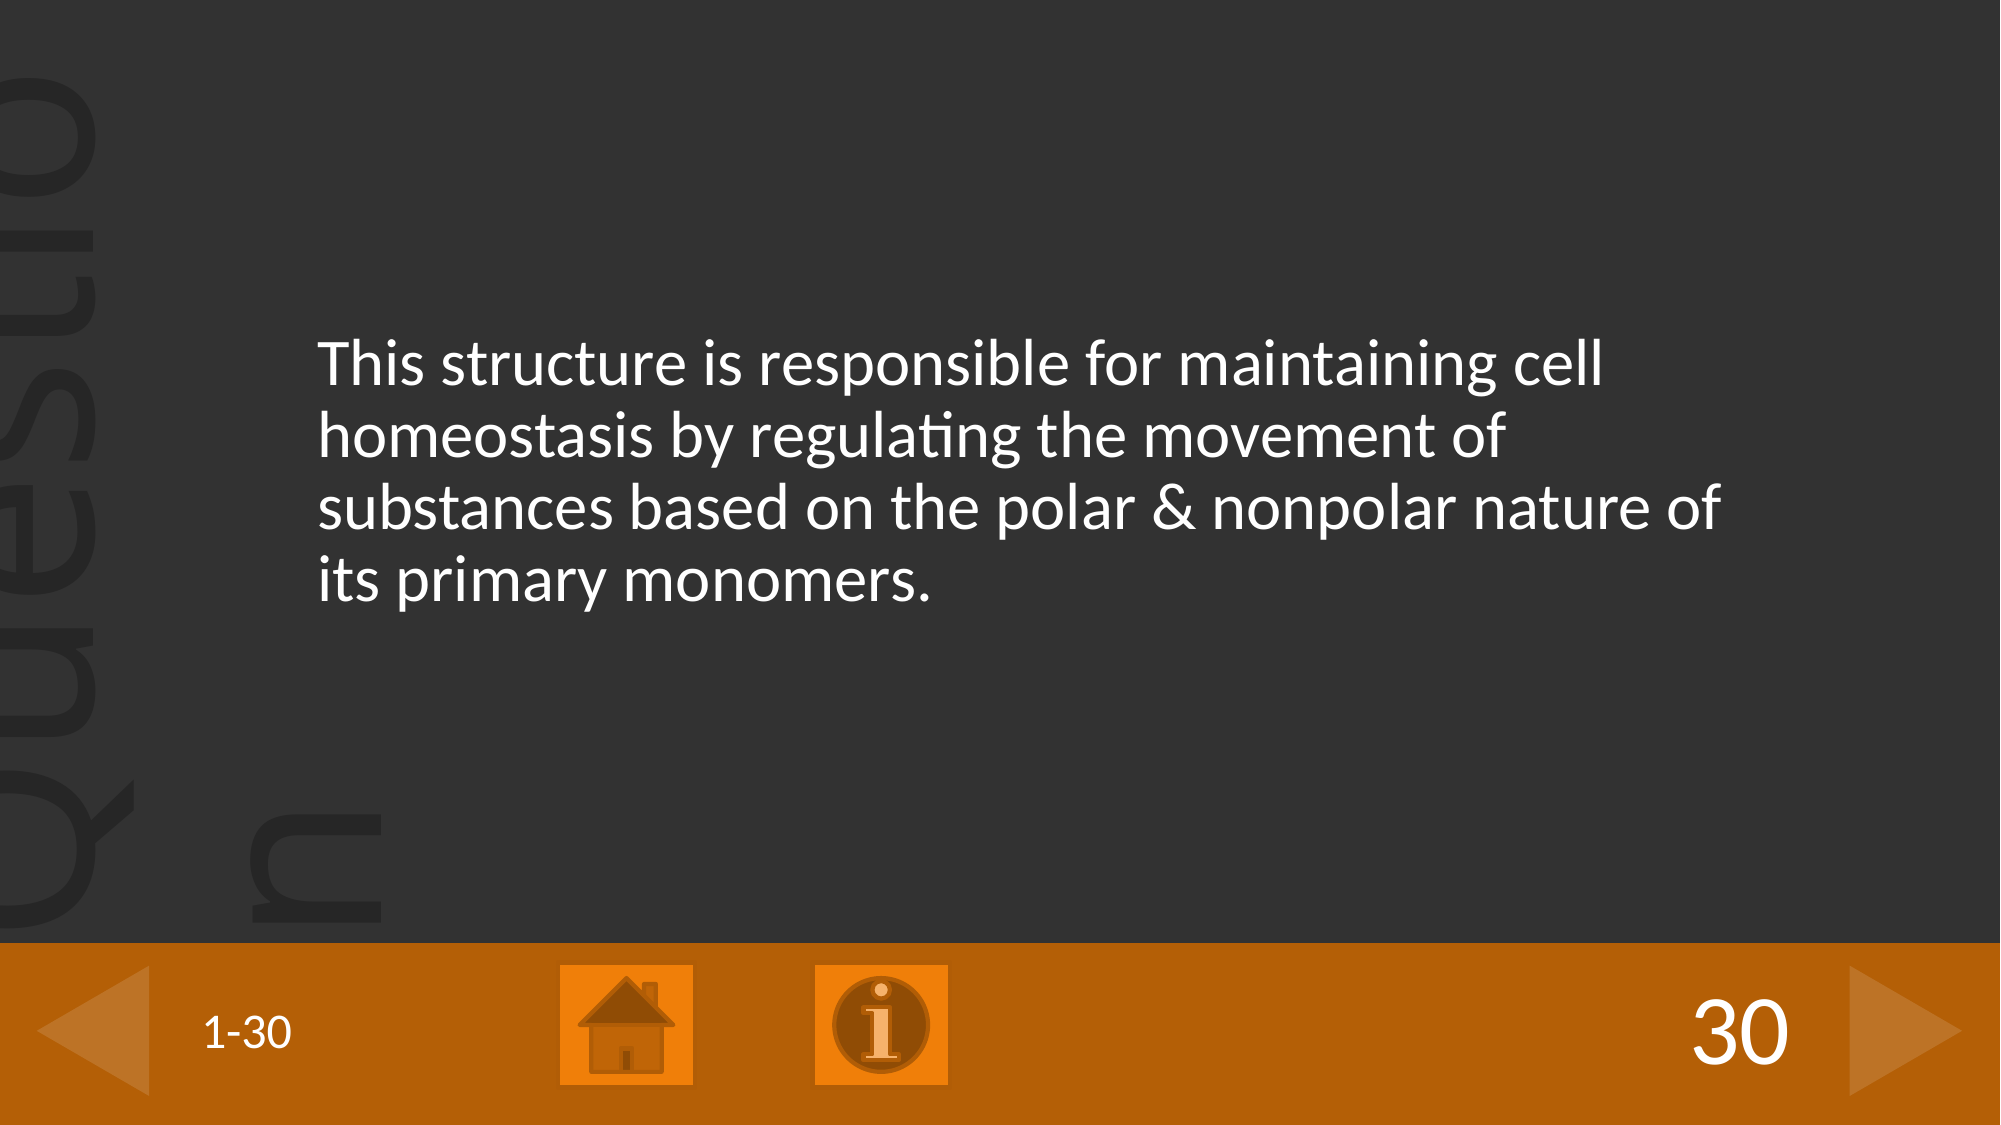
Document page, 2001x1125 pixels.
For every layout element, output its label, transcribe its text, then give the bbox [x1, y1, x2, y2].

title 1-30 [185, 967, 1494, 1097]
text_box [810, 960, 952, 1090]
list This structure is responsible for maintaining cell homeostasis by regulating the movement of substances based on the polar & nonpolar nature of its primary monomers. [302, 307, 1760, 636]
text_box [556, 960, 697, 1090]
list 30 [1494, 967, 1806, 1097]
